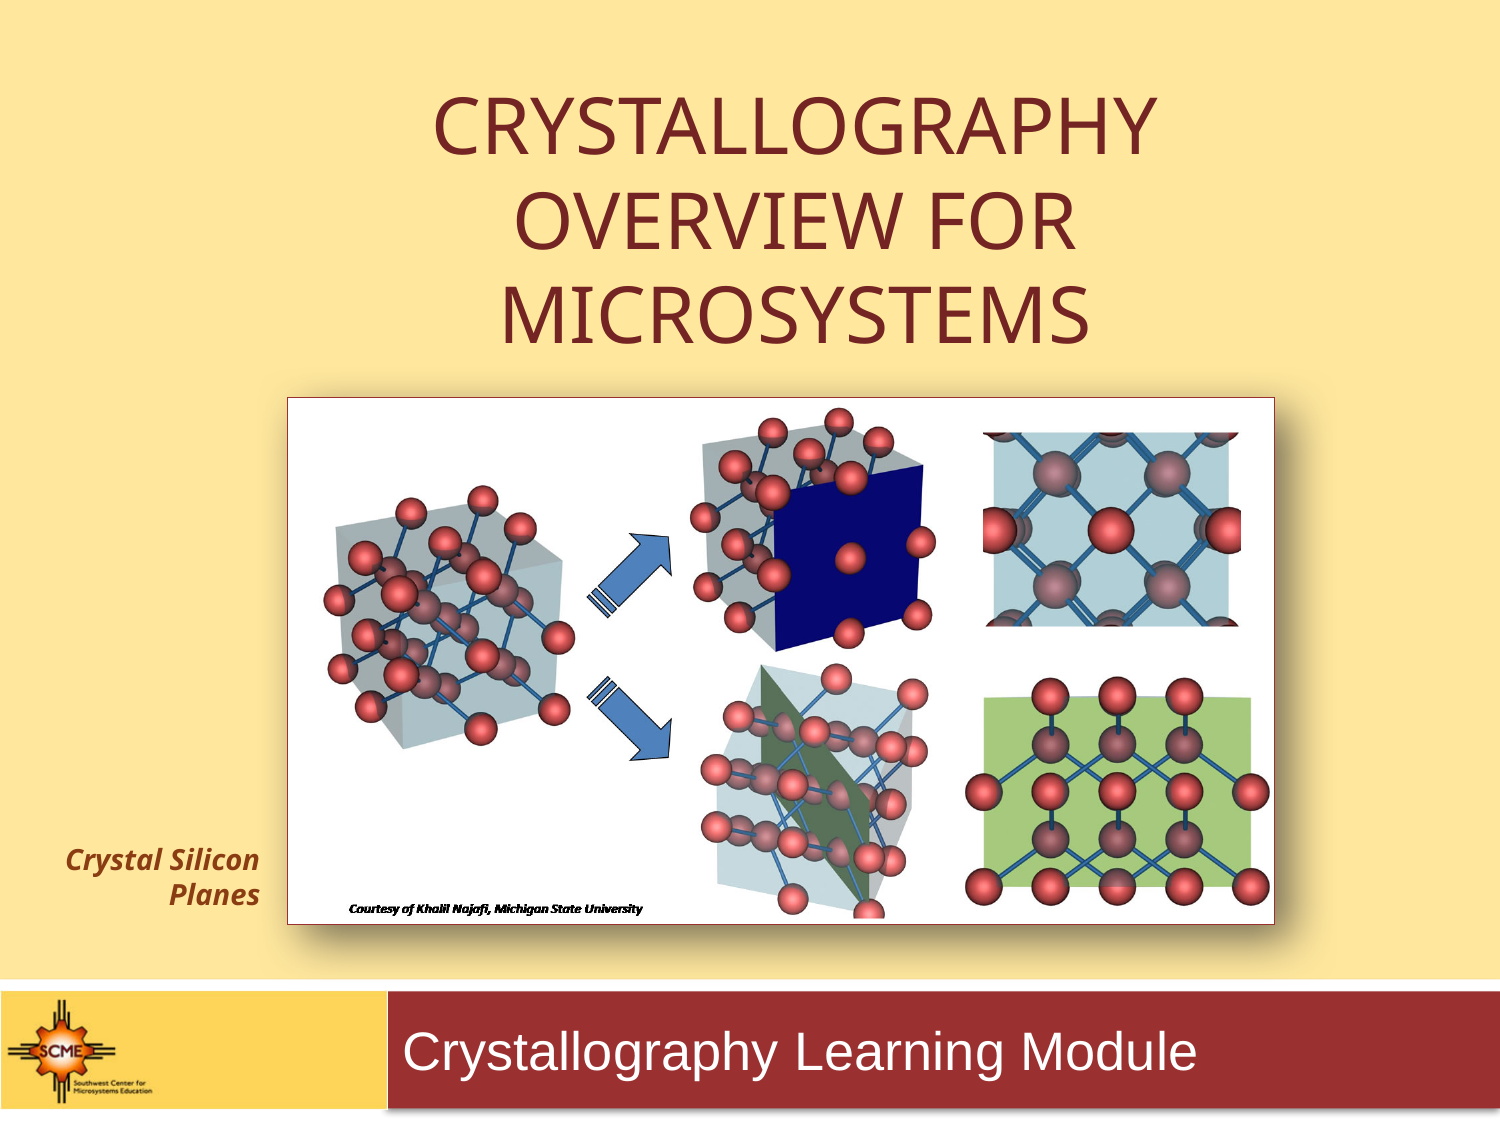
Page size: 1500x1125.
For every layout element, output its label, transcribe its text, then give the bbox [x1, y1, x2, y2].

picture [0, 990, 388, 1110]
picture [287, 396, 1276, 925]
title Crystallography overview for microsystems [264, 67, 1327, 368]
subtitle Crystallography Learning Module [387, 992, 1488, 1105]
text_box Crystal Silicon Planes [50, 834, 276, 919]
